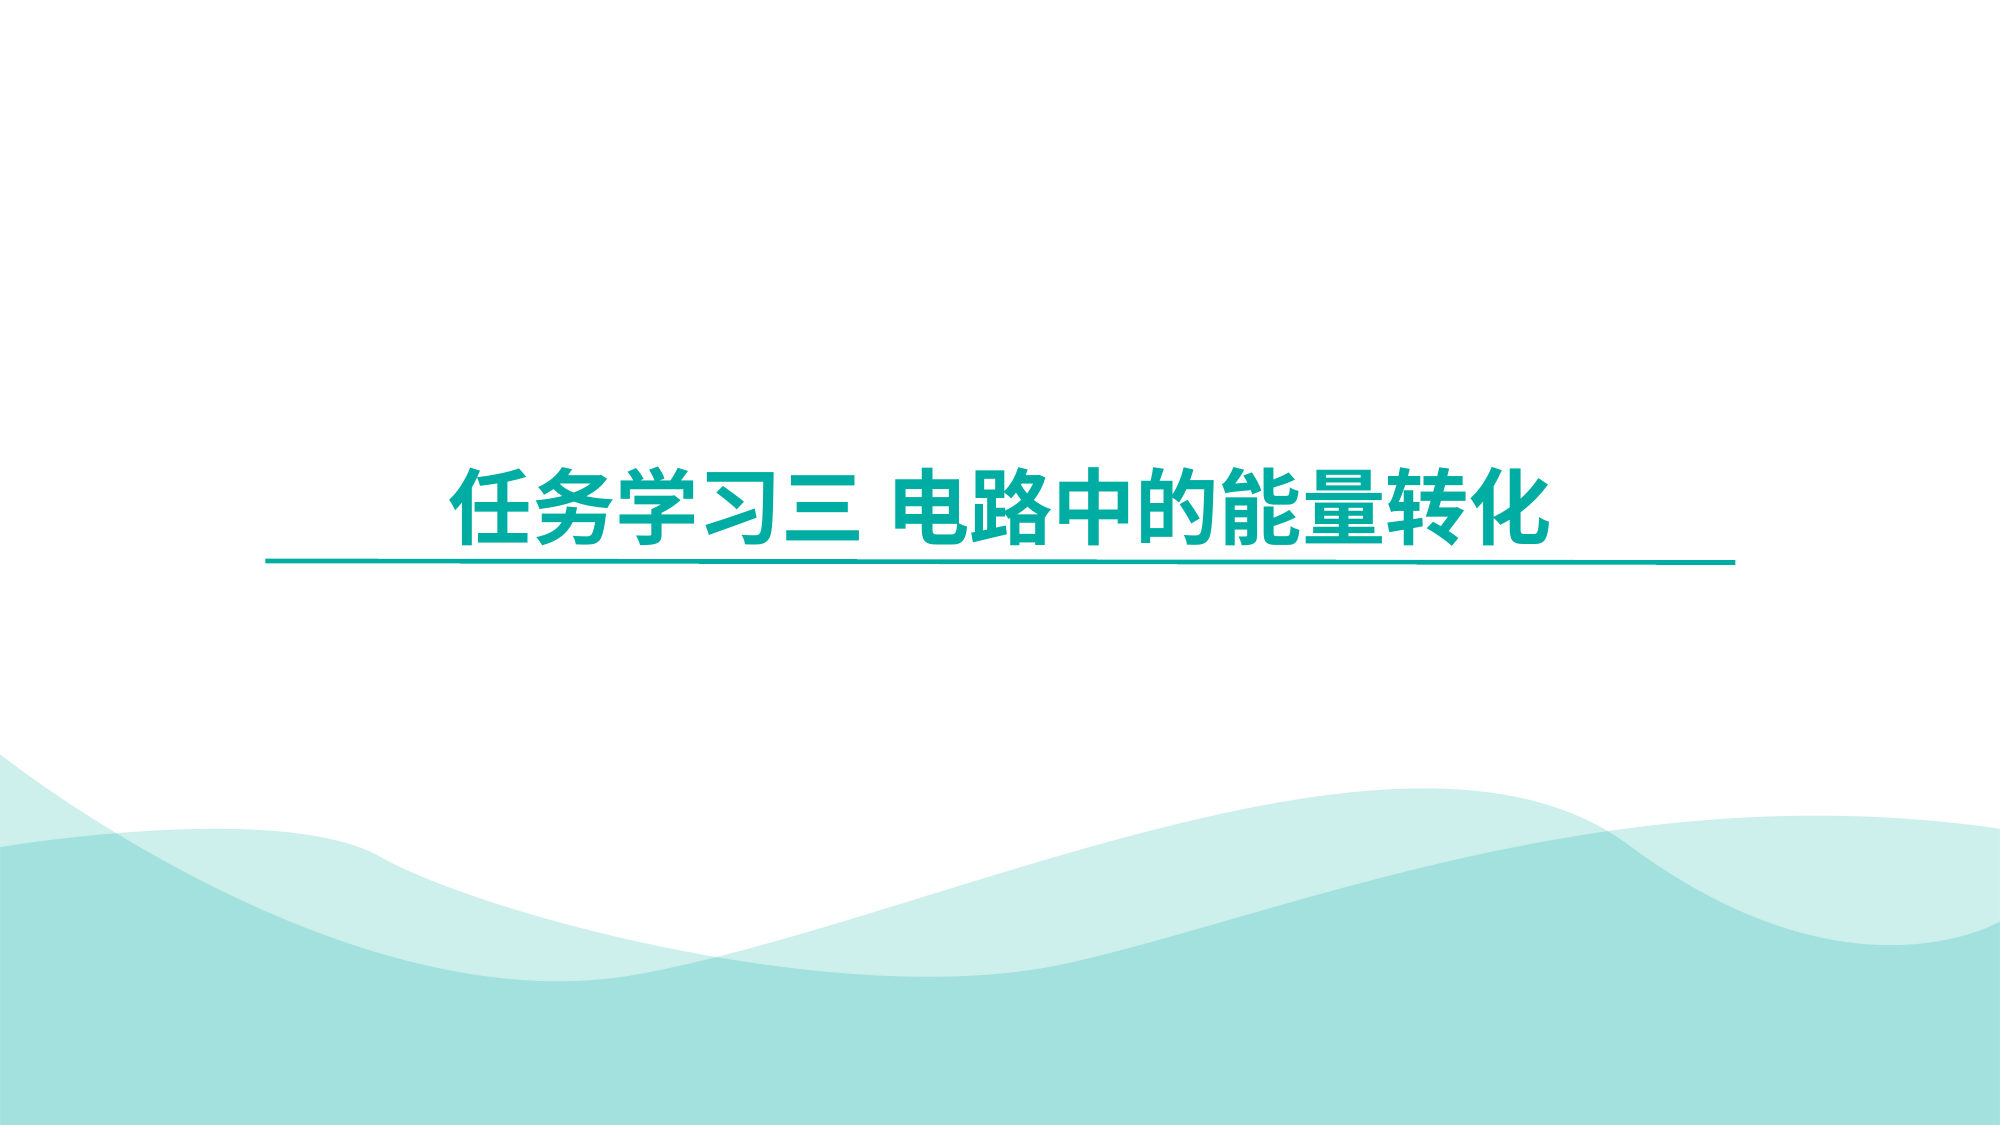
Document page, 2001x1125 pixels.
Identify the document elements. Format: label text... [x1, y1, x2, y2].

picture [0, 0, 2000, 1125]
text_box 任务学习三 电路中的能量转化 [232, 371, 1769, 555]
